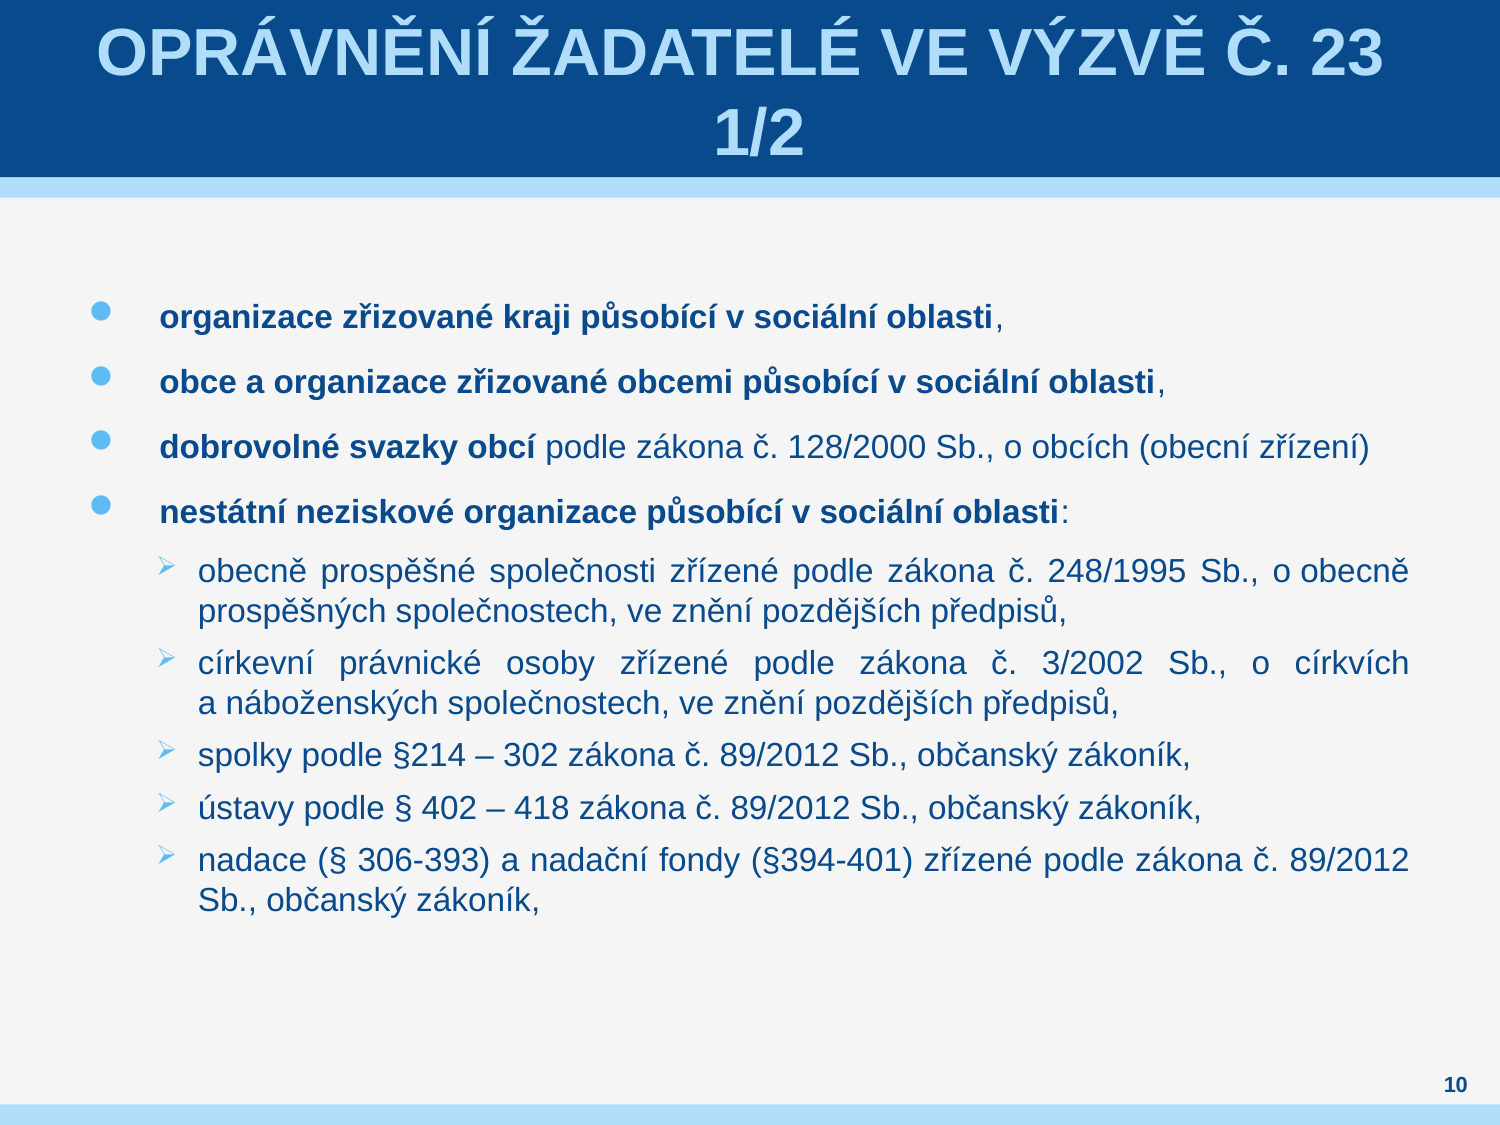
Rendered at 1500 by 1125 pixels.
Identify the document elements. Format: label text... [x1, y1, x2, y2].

slide_number 10 [1417, 1068, 1495, 1099]
list organizace zřizované kraji působící v sociální oblasti, obce a organizace zřizované obcemi působící v sociální oblasti, dobrovolné svazky obcí podle zákona č. 128/2000 Sb., o obcích (obecní zřízení) nestátní neziskové organizace působící v sociální oblasti: obecně prospěšné společnosti zřízené podle zákona č. 248/1995 Sb., o obecně prospěšných společnostech, ve znění pozdějších předpisů, církevní právnické osoby zřízené podle zákona č. 3/2002 Sb., o církvích a náboženských společnostech, ve znění pozdějších předpisů, spolky podle §214 – 302 zákona č. 89/2012 Sb., občanský zákoník, ústavy podle § 402 – 418 zákona č. 89/2012 Sb., občanský zákoník, nadace (§ 306-393) a nadační fondy (§394-401) zřízené podle zákona č. 89/2012 Sb., občanský zákoník, [88, 295, 1412, 1004]
title Oprávnění žadatelé ve výzvě č. 23 1/2 [59, 0, 1441, 178]
